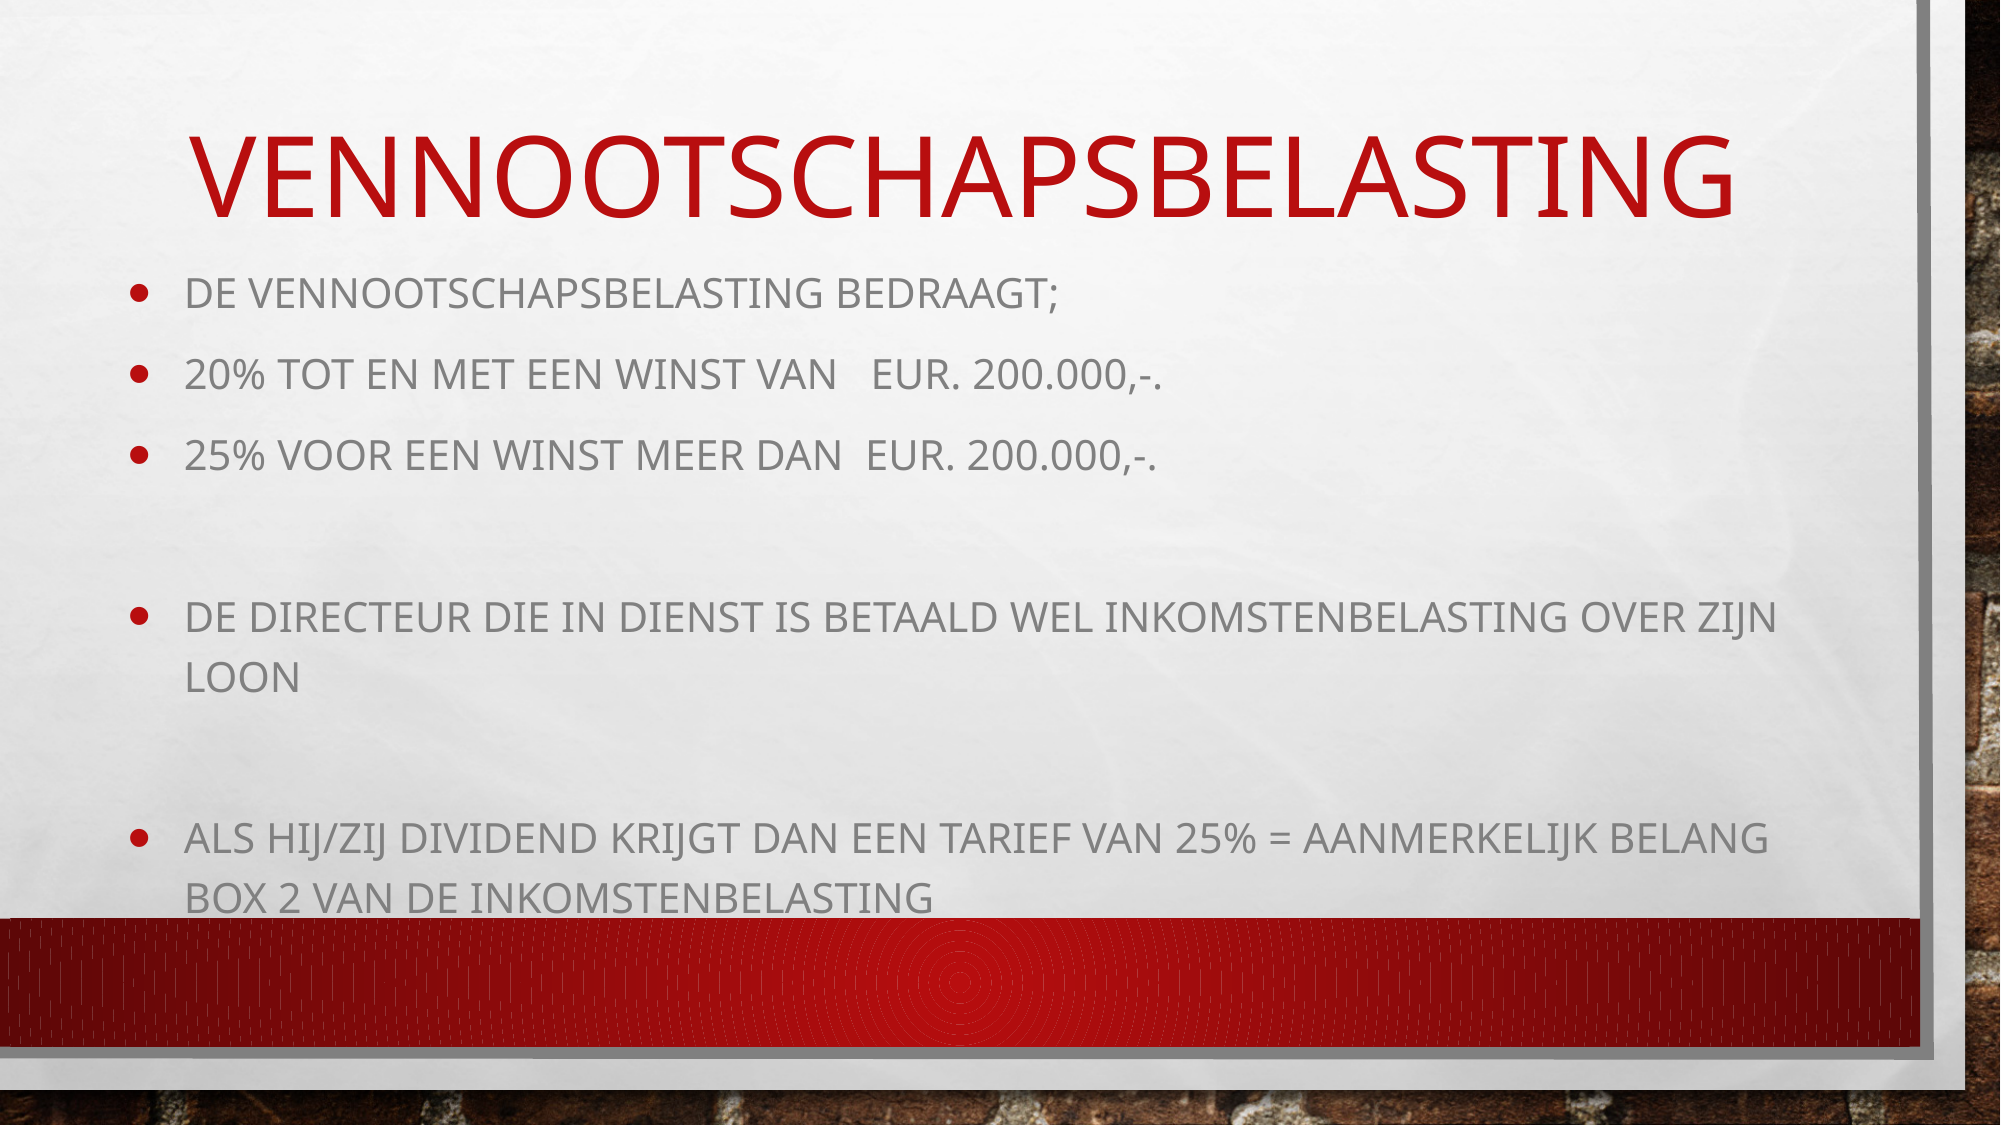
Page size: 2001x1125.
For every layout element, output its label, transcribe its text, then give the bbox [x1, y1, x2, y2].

list De vennootschapsbelasting bedraagt; 20% tot en met een winst van eur. 200.000,-. 25% voor een winst meer dan eur. 200.000,-. De directeur die in dienst is betaald wel inkomstenbelasting over zijn loon Als hij/zij dividend krijgt dan een tarief van 25% = aanmerkelijk belang box 2 van de inkomstenbelasting [112, 249, 1818, 883]
title vennootschapsbelasting [112, 112, 1818, 249]
picture [0, 0, 2000, 1125]
